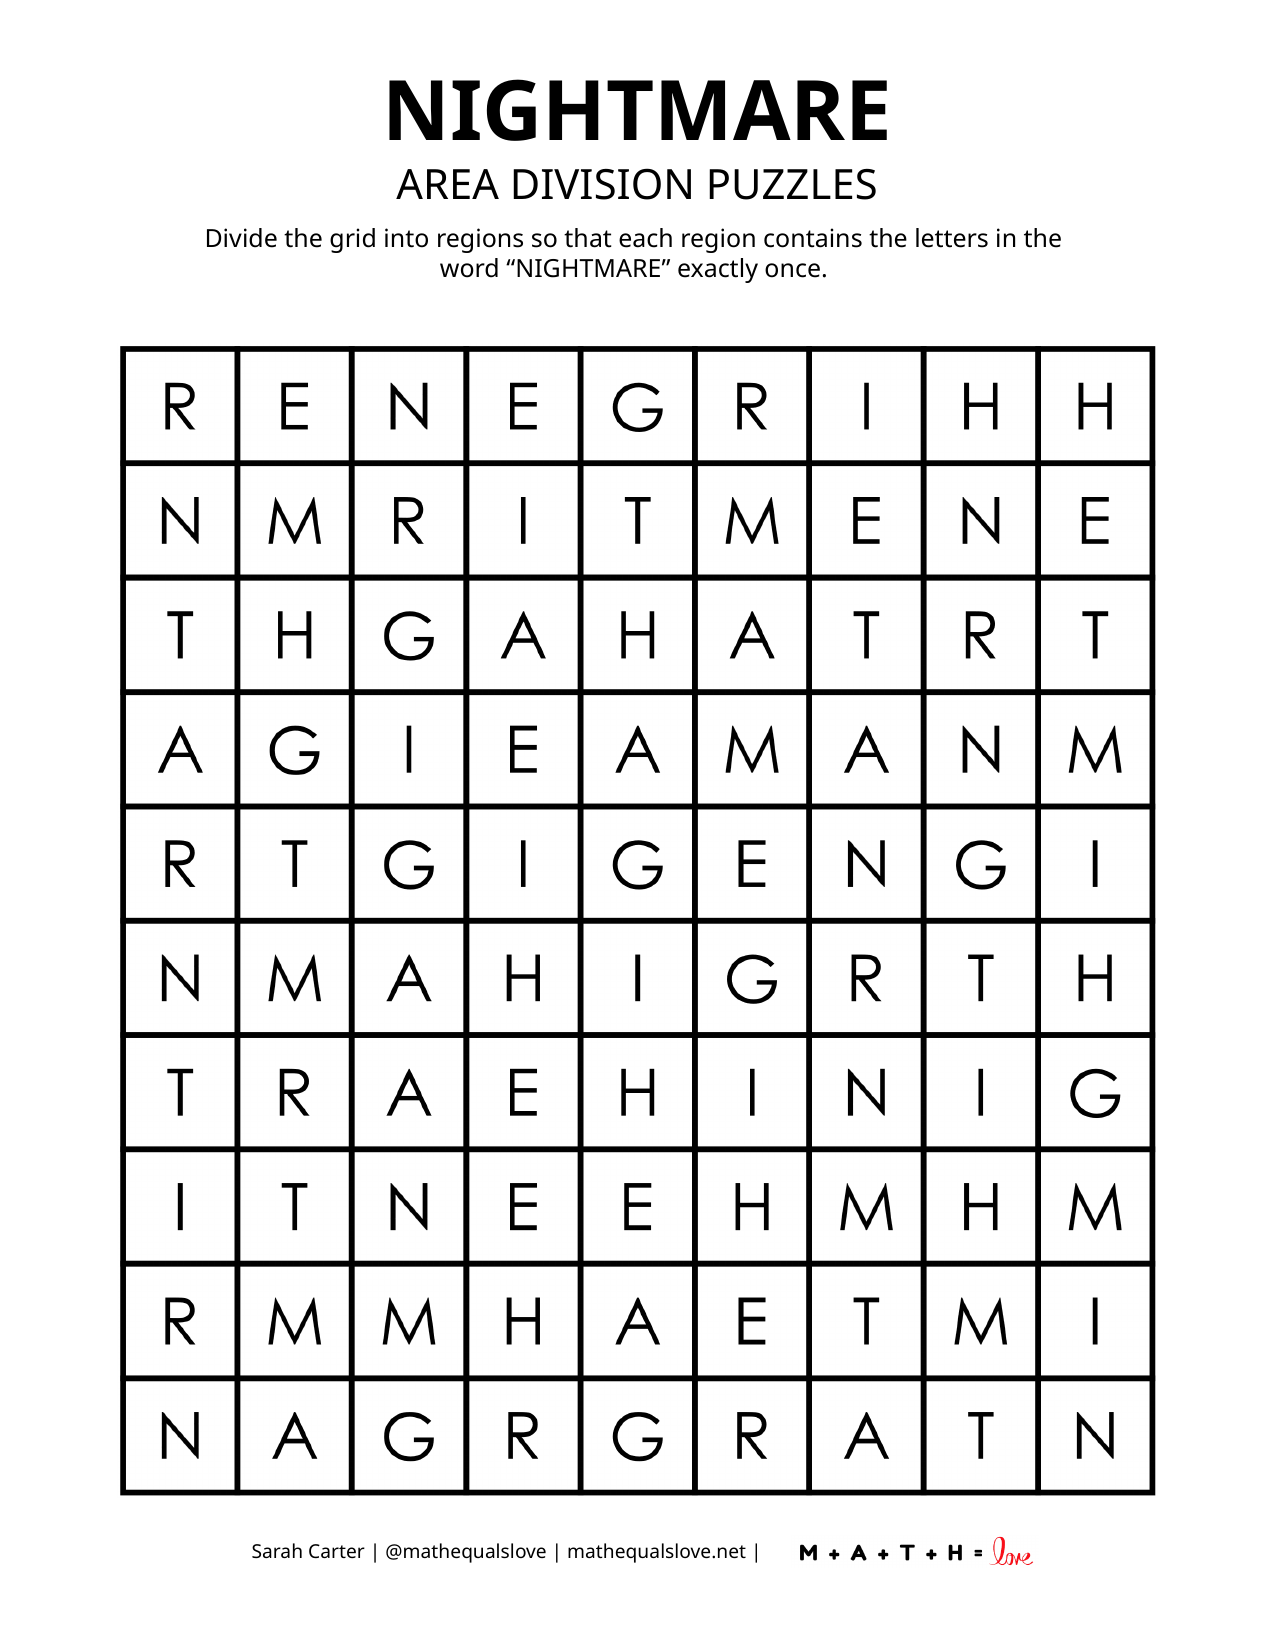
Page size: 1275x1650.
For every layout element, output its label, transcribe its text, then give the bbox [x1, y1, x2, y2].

text_box Divide the grid into regions so that each region contains the letters in the word “NIGHTMARE” exactly once. [0, 214, 1275, 290]
picture [116, 342, 1158, 1498]
text_box Sarah Carter | @mathequalslove | mathequalslove.net | [236, 1532, 1071, 1570]
picture [790, 1534, 1039, 1569]
text_box NIGHTMARE AREA DIVISION PUZZLES [77, 50, 1198, 214]
